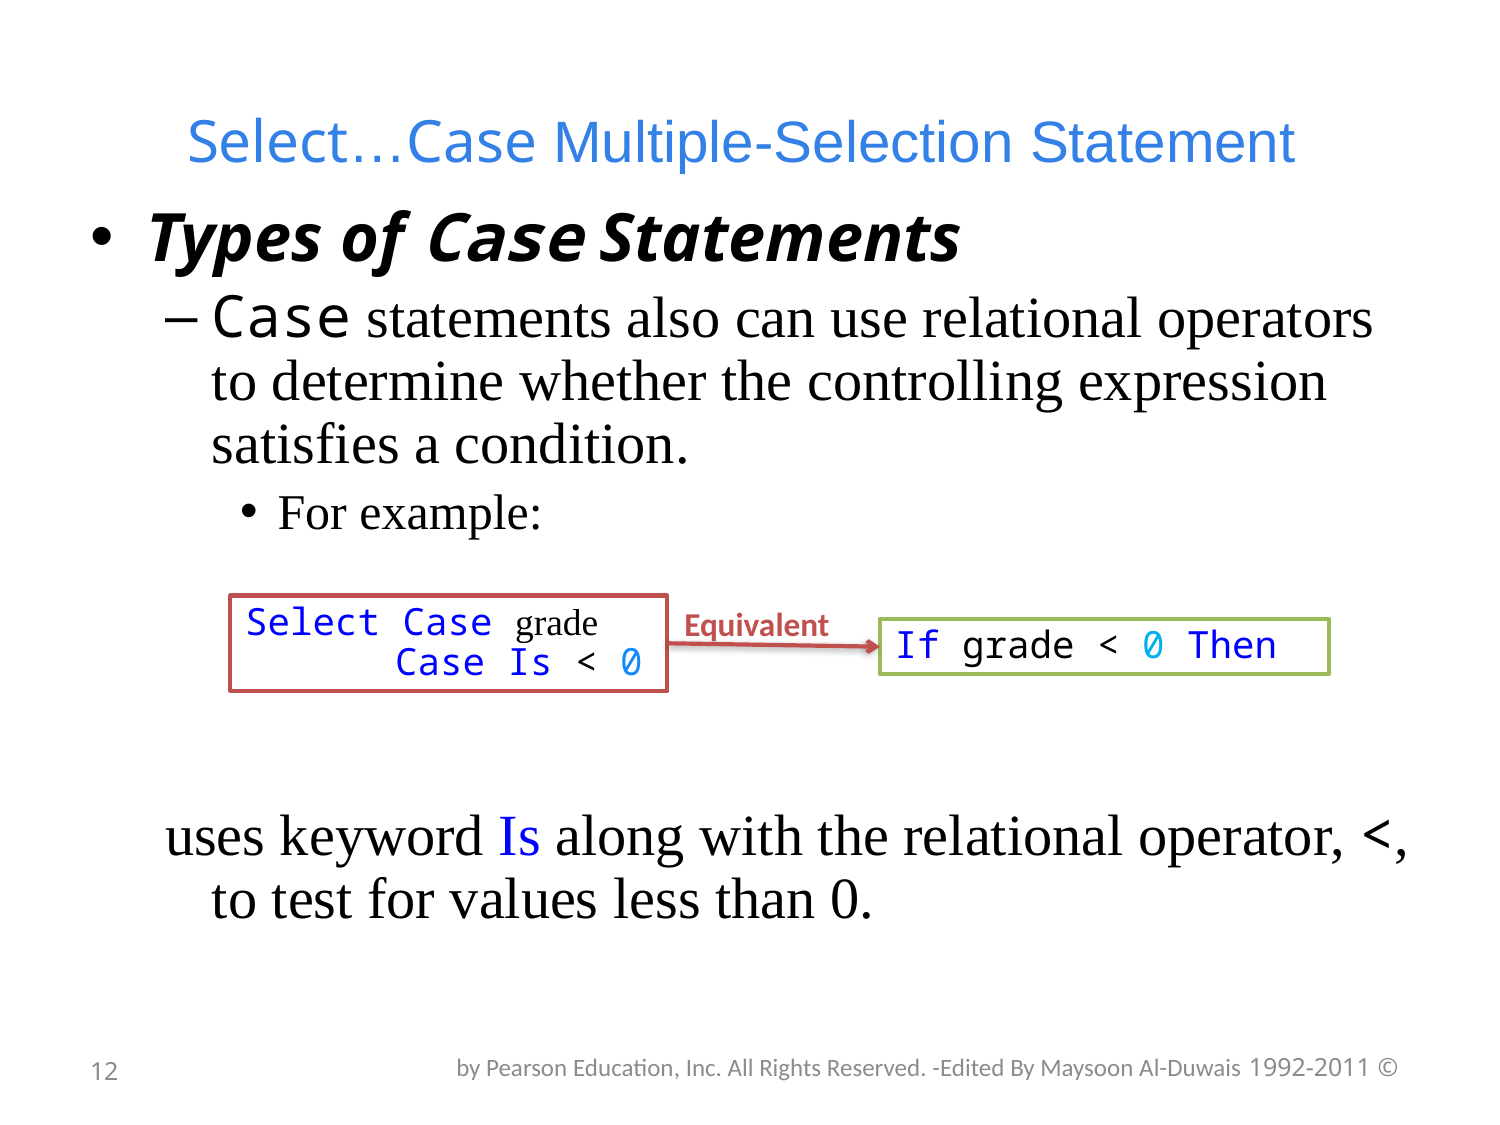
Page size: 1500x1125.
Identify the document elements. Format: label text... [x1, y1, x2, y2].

footer © 1992-2011 by Pearson Education, Inc. All Rights Reserved. -Edited By Maysoon Al-Duwais [431, 1046, 1424, 1087]
slide_number 12 [75, 1042, 425, 1103]
list Types of Case Statements Case statements also can use relational operators to determine whether the controlling expression satisfies a condition. For example: uses keyword Is along with the relational operator, <, to test for values less than 0. [75, 196, 1425, 1035]
text_box Select Case grade Case Is < 0 [228, 593, 669, 693]
text_box Equivalent [667, 595, 845, 643]
text_box If grade < 0 Then [878, 617, 1331, 676]
title Select…Case Multiple-Selection Statement [75, 45, 1425, 196]
